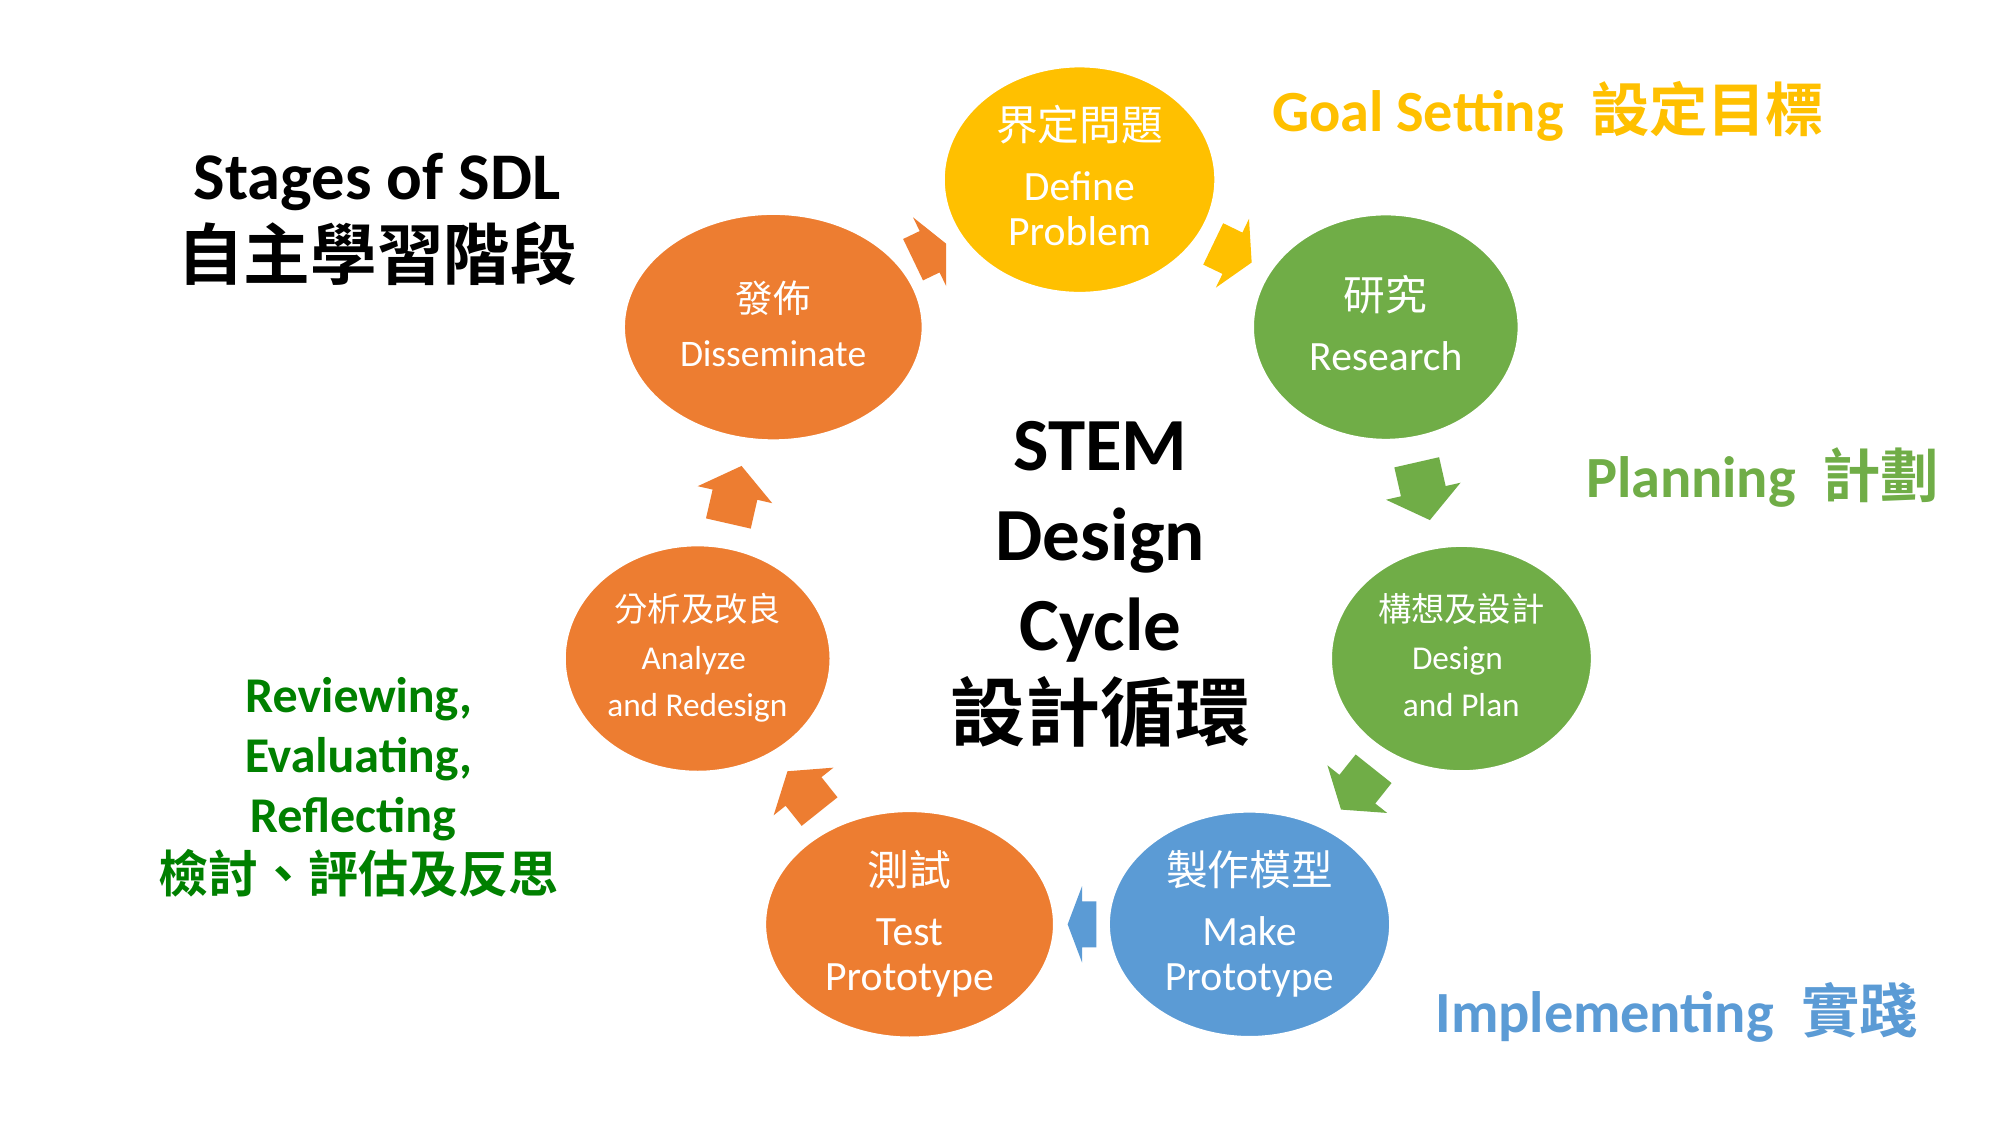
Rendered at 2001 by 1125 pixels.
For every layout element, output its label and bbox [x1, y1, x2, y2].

text_box [70, 65, 2000, 1053]
